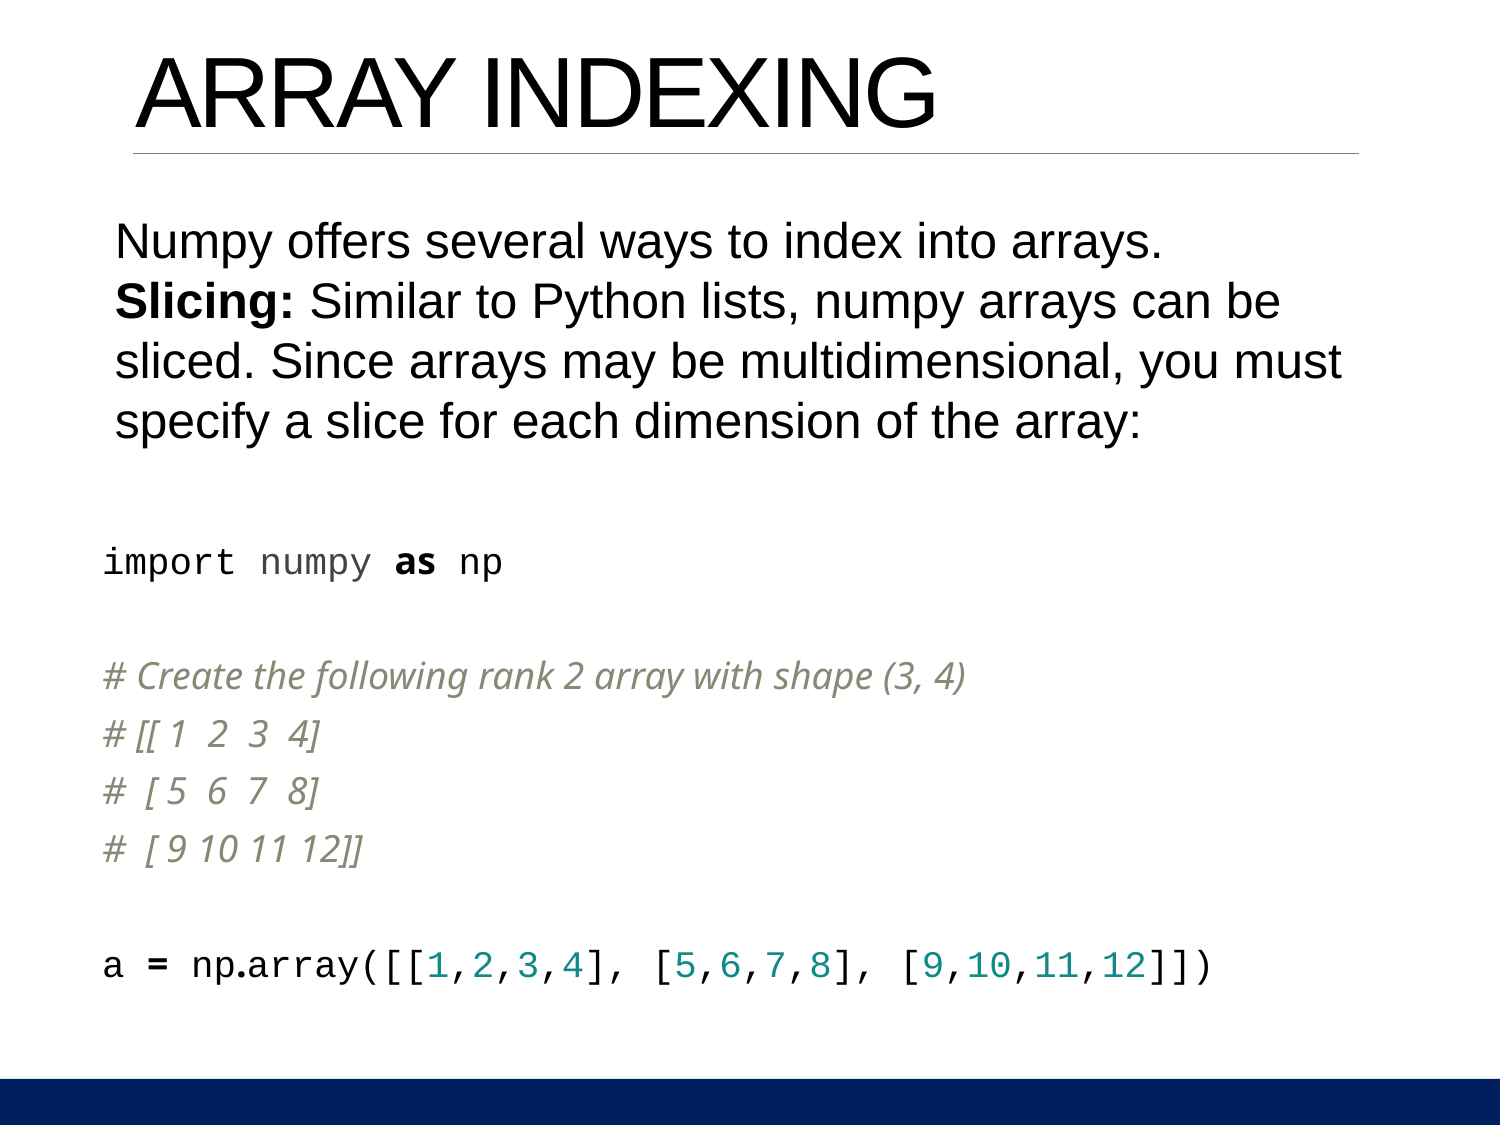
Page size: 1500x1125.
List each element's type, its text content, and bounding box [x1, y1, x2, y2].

title ARRAY INDEXING [132, 24, 1359, 200]
text_box Numpy offers several ways to index into arrays. Slicing: Similar to Python lists, numpy arrays can be sliced. Since arrays may be multidimensional, you must specify a slice for each dimension of the array: [99, 200, 1392, 516]
text_box import numpy as np # Create the following rank 2 array with shape (3, 4) # [[ 1 2 3 4] # [ 5 6 7 8] # [ 9 10 11 12]] a = np.array([[1,2,3,4], [5,6,7,8], [9,10,11,12]]) [99, 512, 1467, 985]
